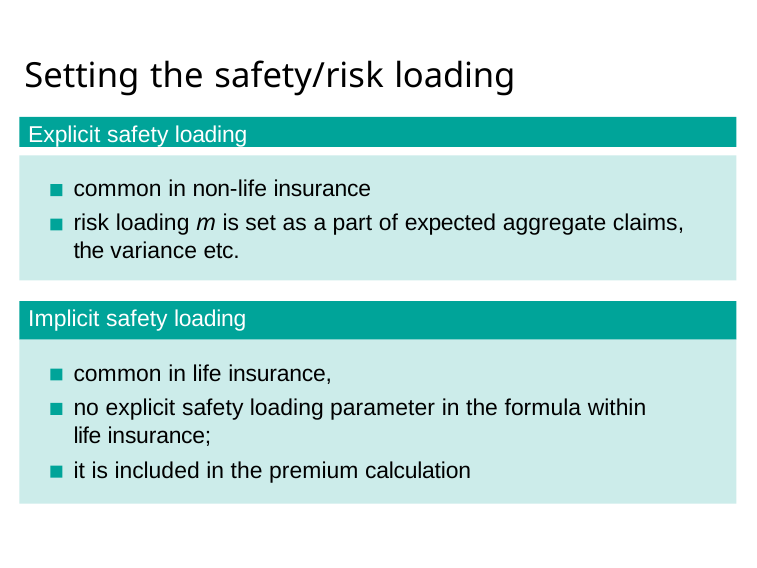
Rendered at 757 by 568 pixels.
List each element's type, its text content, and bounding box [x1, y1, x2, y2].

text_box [19, 155, 737, 281]
title Setting the safety/risk loading [22, 22, 675, 116]
text_box Explicit safety loading [19, 116, 737, 147]
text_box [19, 301, 737, 504]
